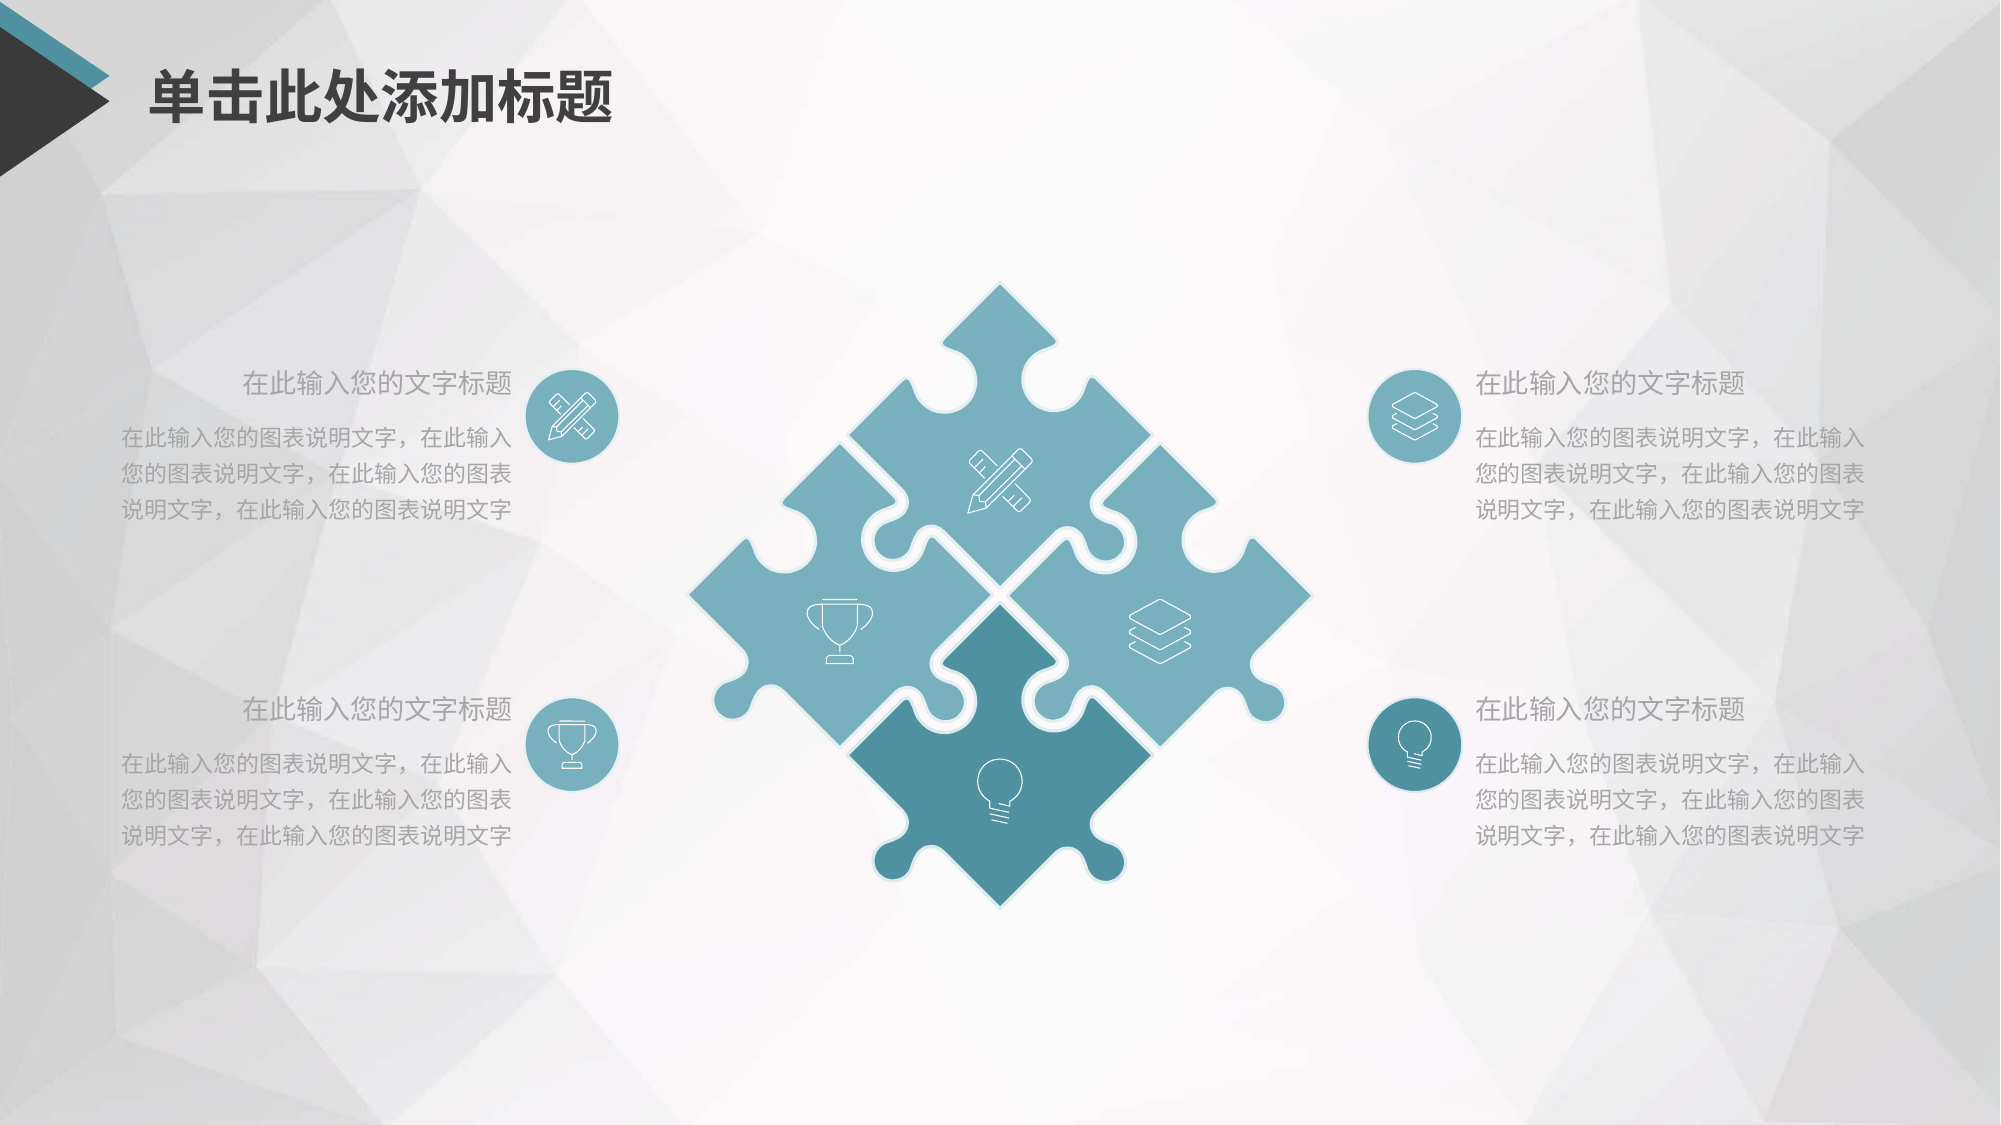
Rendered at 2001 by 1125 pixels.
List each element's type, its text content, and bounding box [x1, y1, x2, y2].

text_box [524, 368, 620, 464]
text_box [700, 499, 980, 778]
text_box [1367, 697, 1463, 792]
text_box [1367, 368, 1463, 464]
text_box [1020, 500, 1300, 779]
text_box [860, 339, 1140, 619]
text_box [860, 659, 1140, 939]
picture [0, 0, 2001, 1125]
title 单击此处添加标题 [132, 50, 925, 149]
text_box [524, 697, 620, 792]
text_box 在此输入您的文字标题 在此输入您的图表说明文字，在此输入您的图表说明文字，在此输入您的图表说明文字，在此输入您的图表说明文字 [85, 673, 533, 866]
text_box 在此输入您的文字标题 在此输入您的图表说明文字，在此输入您的图表说明文字，在此输入您的图表说明文字，在此输入您的图表说明文字 [1454, 347, 1902, 540]
text_box 在此输入您的文字标题 在此输入您的图表说明文字，在此输入您的图表说明文字，在此输入您的图表说明文字，在此输入您的图表说明文字 [1454, 673, 1902, 866]
text_box 在此输入您的文字标题 在此输入您的图表说明文字，在此输入您的图表说明文字，在此输入您的图表说明文字，在此输入您的图表说明文字 [85, 347, 533, 540]
